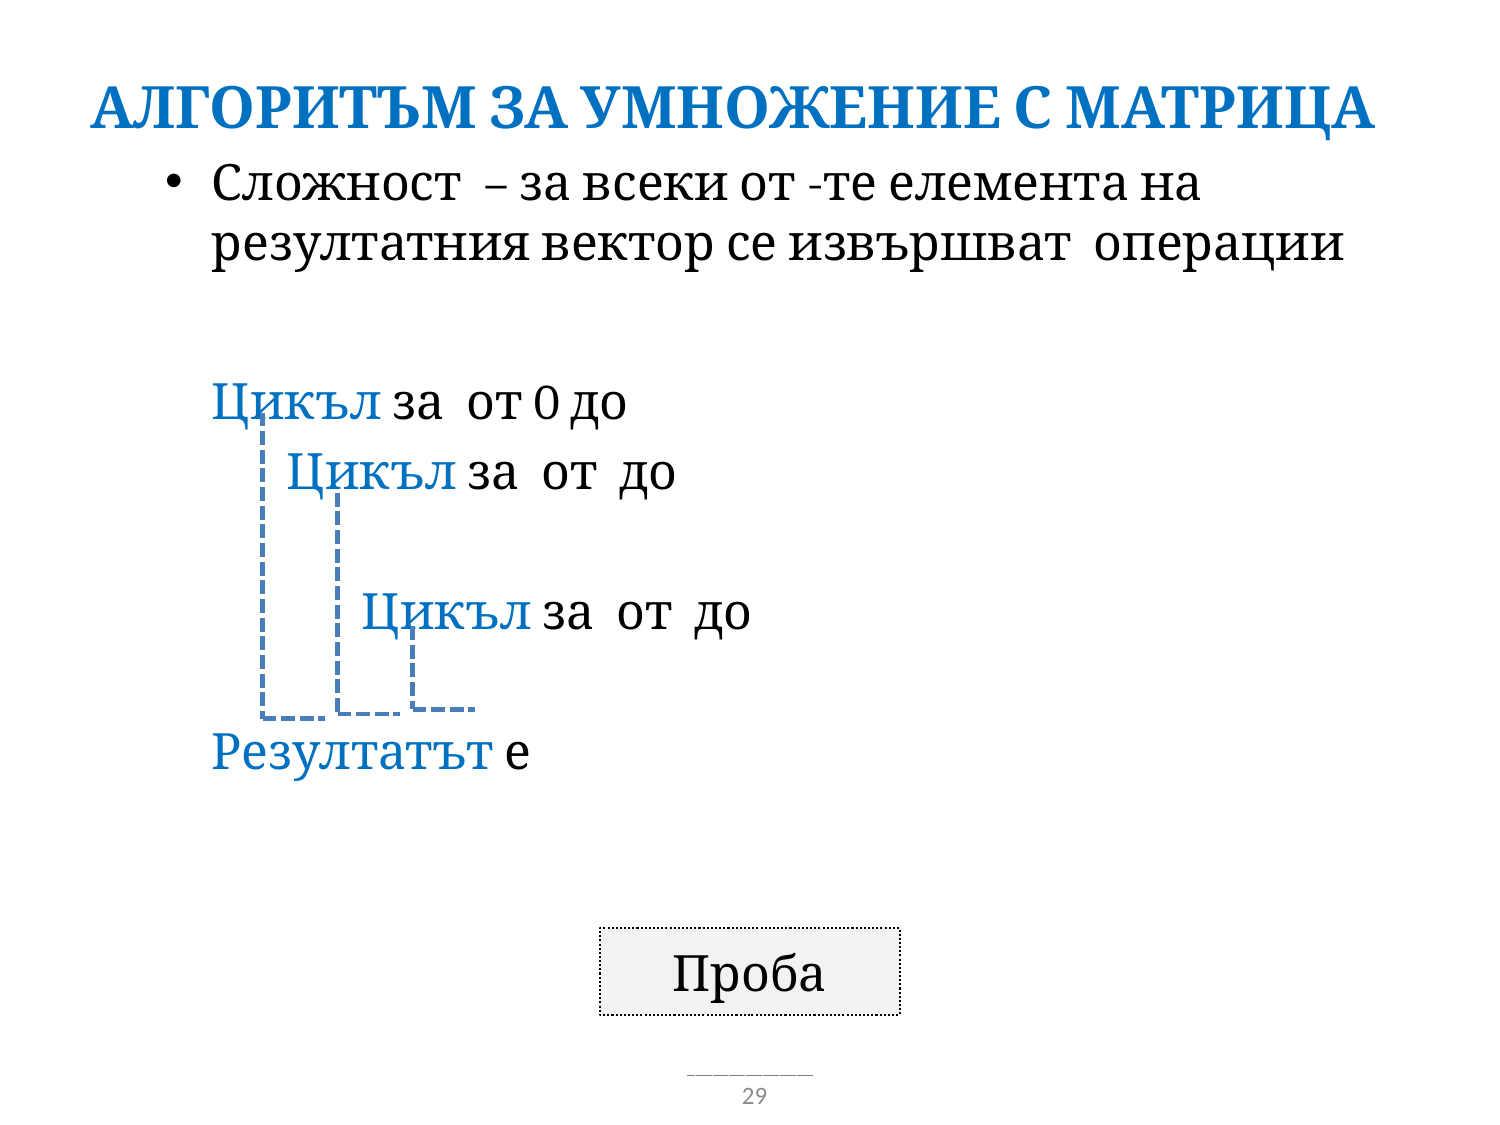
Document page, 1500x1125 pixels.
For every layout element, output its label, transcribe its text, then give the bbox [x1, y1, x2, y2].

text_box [412, 625, 476, 710]
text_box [337, 492, 401, 715]
slide_number 29 [579, 1065, 930, 1125]
text_box Проба [598, 926, 902, 1017]
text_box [262, 412, 326, 719]
